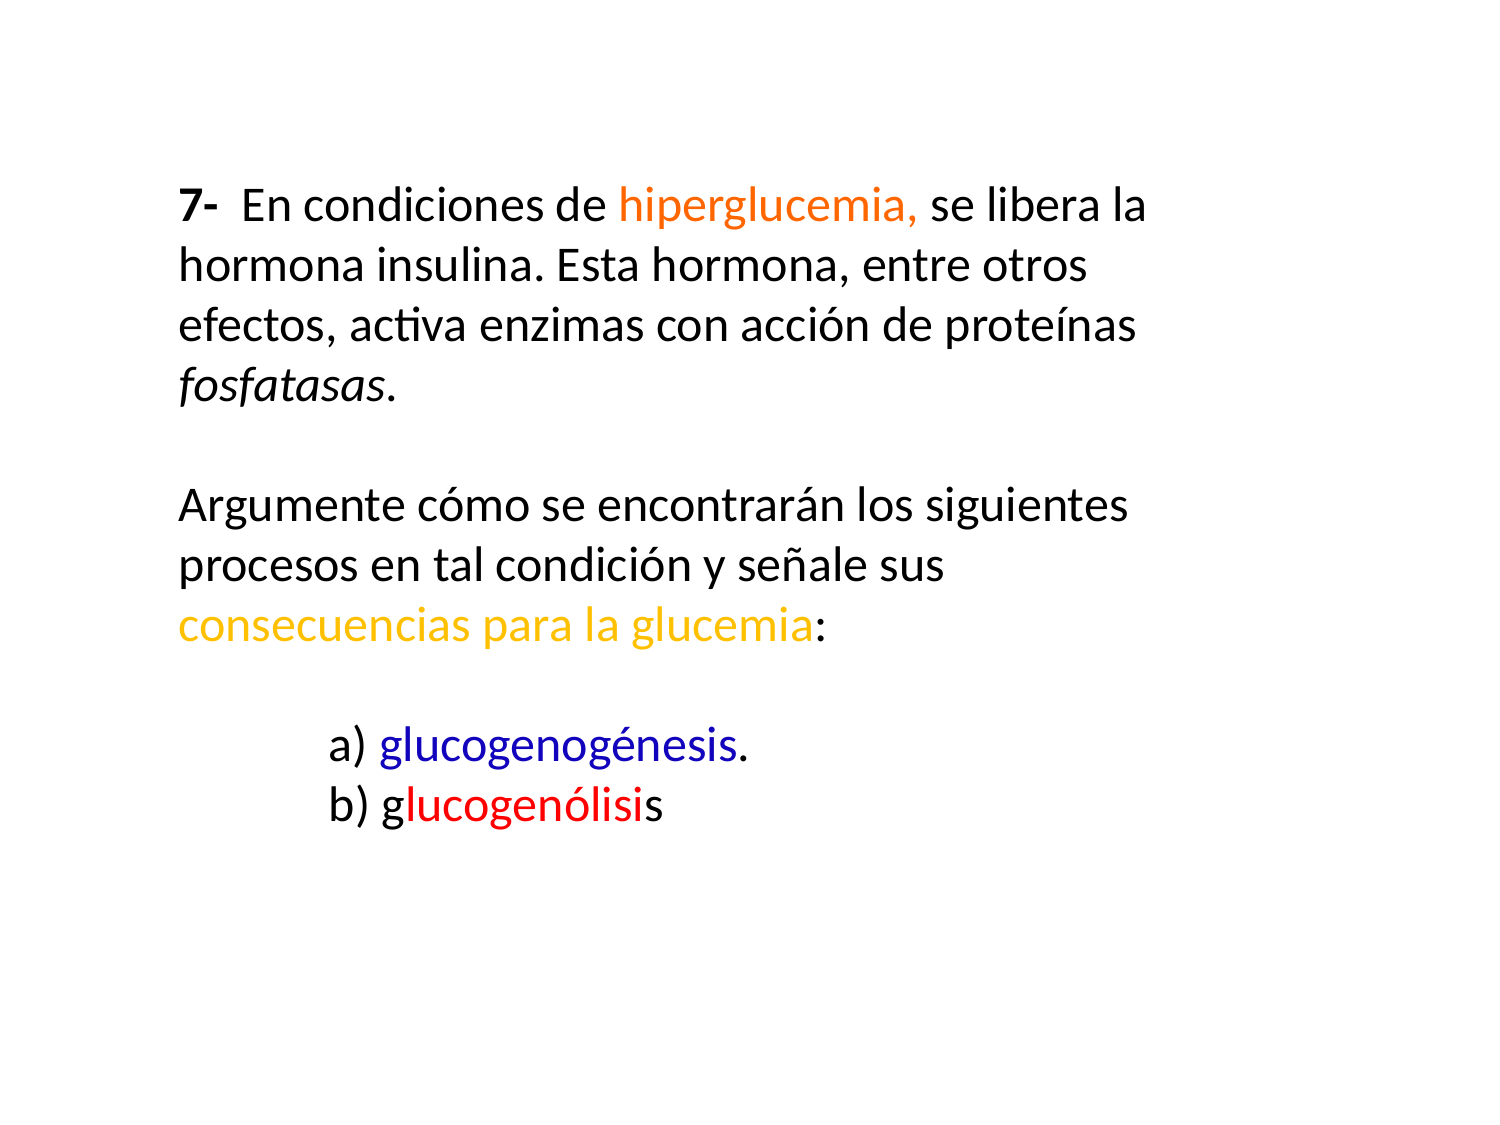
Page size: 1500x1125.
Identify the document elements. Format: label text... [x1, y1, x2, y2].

text_box 7- En condiciones de hiperglucemia, se libera la hormona insulina. Esta hormona, entre otros efectos, activa enzimas con acción de proteínas fosfatasas. Argumente cómo se encontrarán los siguientes procesos en tal condición y señale sus consecuencias para la glucemia: a) glucogenogénesis. b) glucogenólisis [164, 163, 1254, 839]
